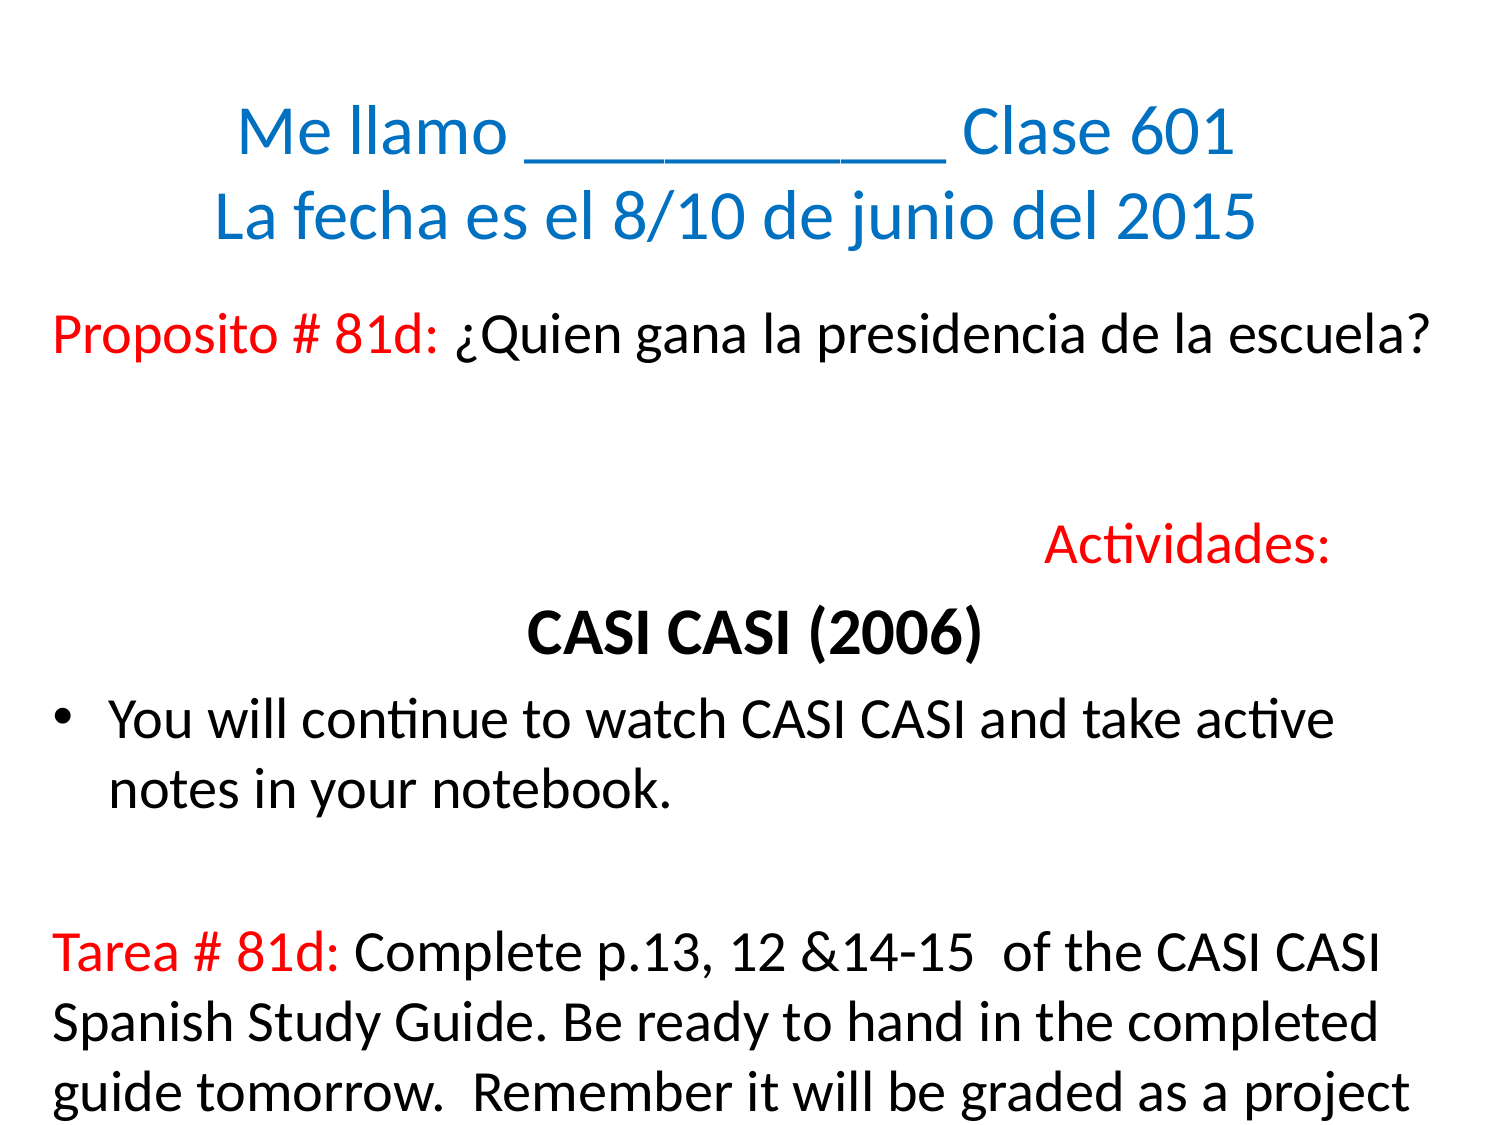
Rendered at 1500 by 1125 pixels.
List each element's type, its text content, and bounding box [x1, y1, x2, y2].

list Proposito # 81d: ¿Quien gana la presidencia de la escuela? Actividades: CASI CASI (2006) You will continue to watch CASI CASI and take active notes in your notebook. Tarea # 81d: Complete p.13, 12 &14-15 of the CASI CASI Spanish Study Guide. Be ready to hand in the completed guide tomorrow. Remember it will be graded as a project [37, 287, 1475, 1050]
title Me llamo ____________ Clase 601 La fecha es el 8/10 de junio del 2015 [62, 75, 1413, 263]
